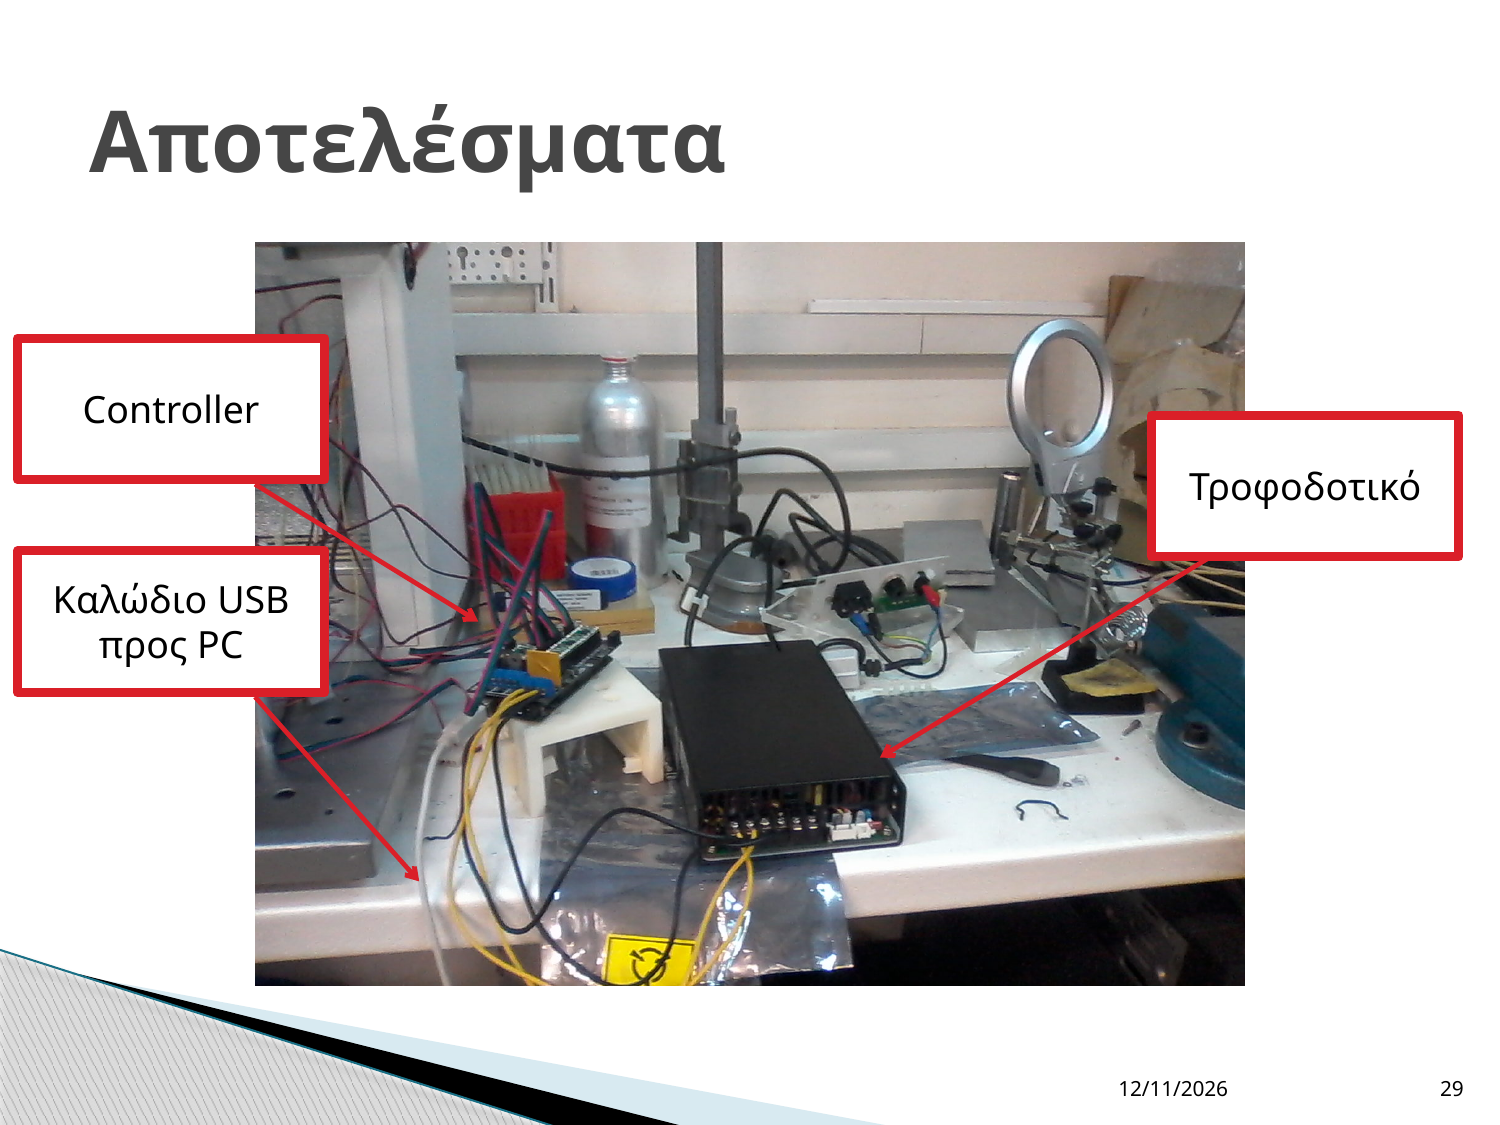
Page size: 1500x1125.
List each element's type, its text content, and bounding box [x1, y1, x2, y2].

text_box Καλώδιο USB προς PC [13, 546, 248, 697]
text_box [254, 483, 479, 622]
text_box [879, 556, 1211, 758]
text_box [254, 696, 420, 882]
title Αποτελέσματα [75, 45, 1425, 233]
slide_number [1103, 1051, 1418, 1112]
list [254, 242, 1246, 986]
text_box Controller [13, 334, 248, 484]
slide_number 29 [1418, 1051, 1479, 1112]
text_box Τροφοδοτικό [1250, 411, 1463, 561]
